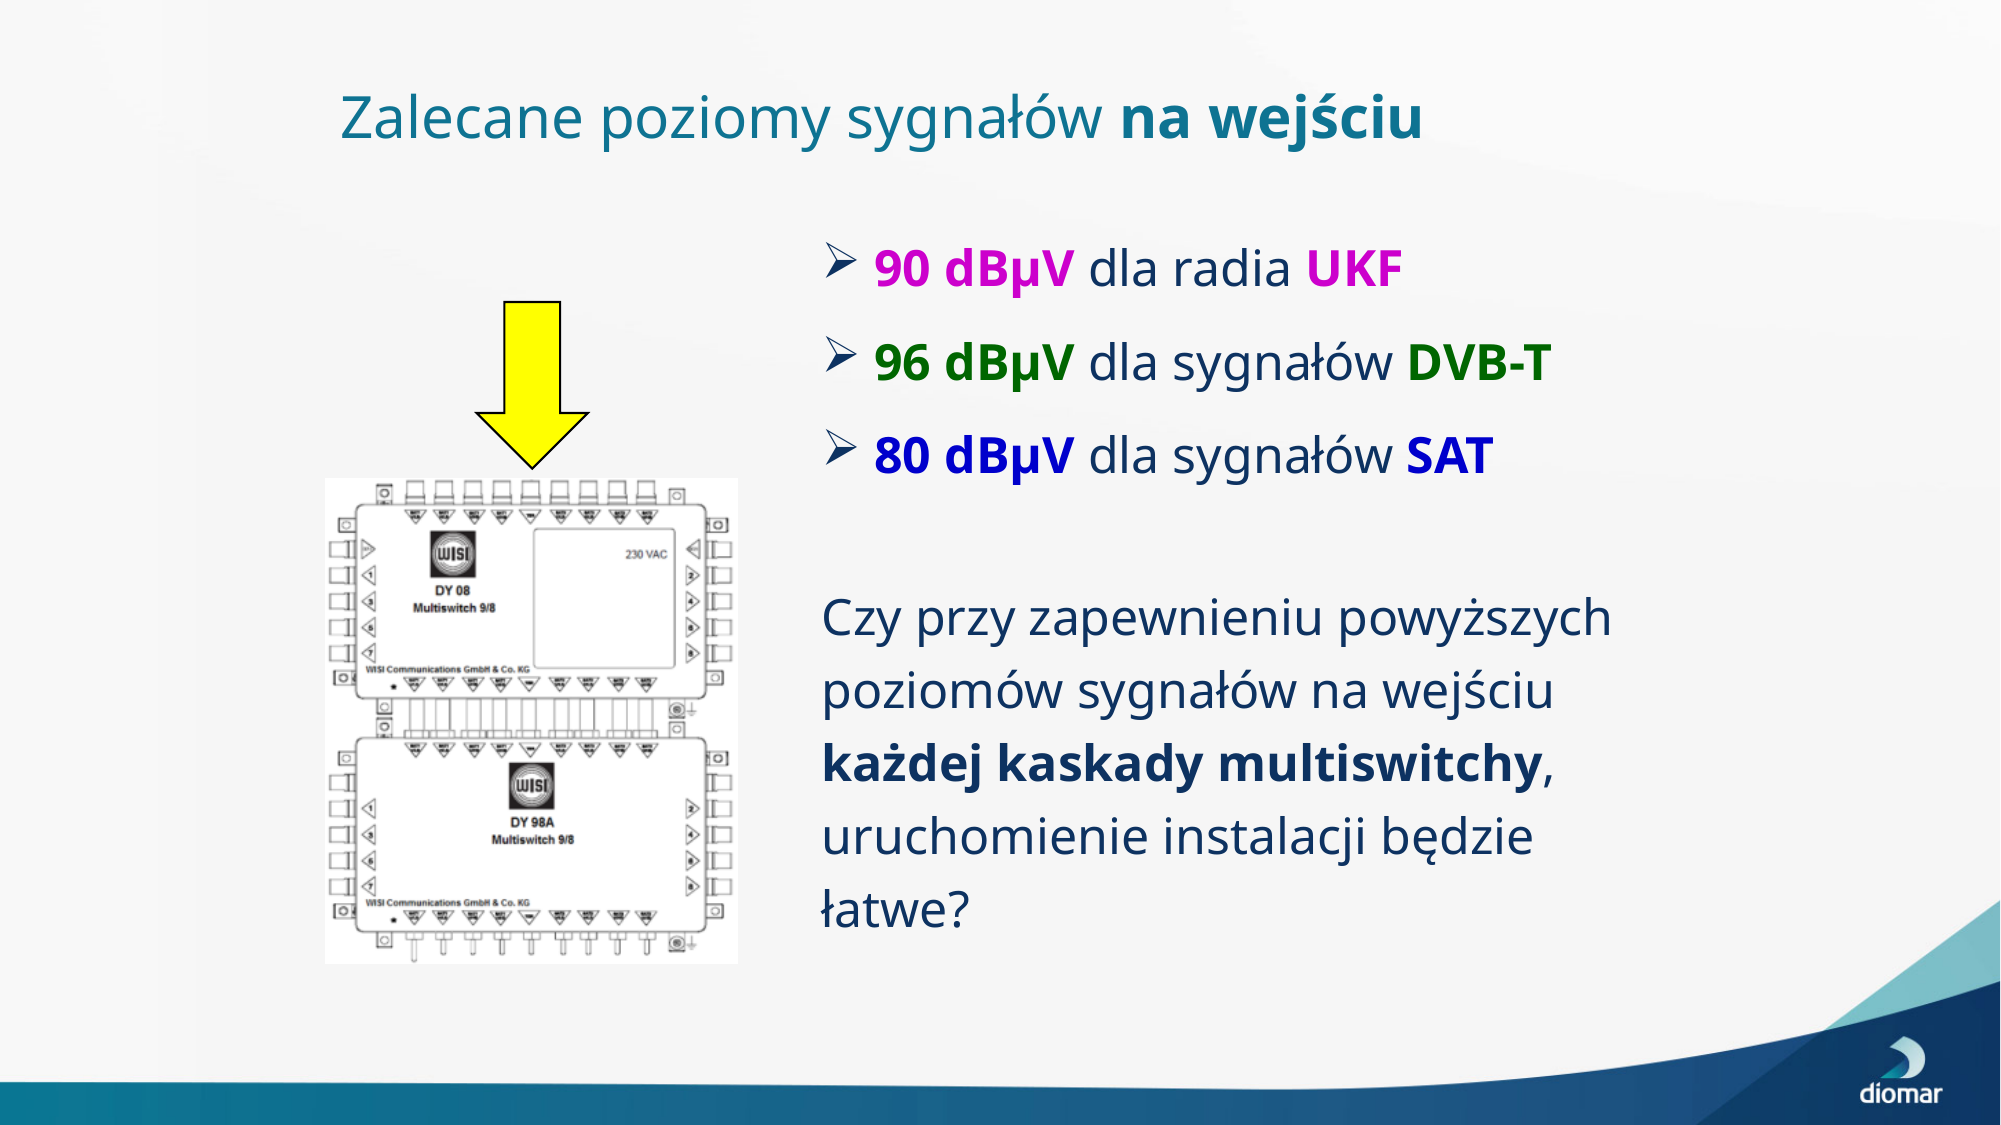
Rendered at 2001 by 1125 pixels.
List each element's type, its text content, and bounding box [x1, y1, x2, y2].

text_box 90 dBµV dla radia UKF 96 dBµV dla sygnałów DVB-T 80 dBµV dla sygnałów SAT [801, 213, 1630, 515]
text_box Czy przy zapewnieniu powyższych poziomów sygnałów na wejściu każdej kaskady multiswitchy, uruchomienie instalacji będzie łatwe? [801, 562, 1656, 964]
picture [0, 0, 2001, 1125]
text_box [474, 300, 591, 471]
title Zalecane poziomy sygnałów na wejściu [325, 73, 1551, 166]
